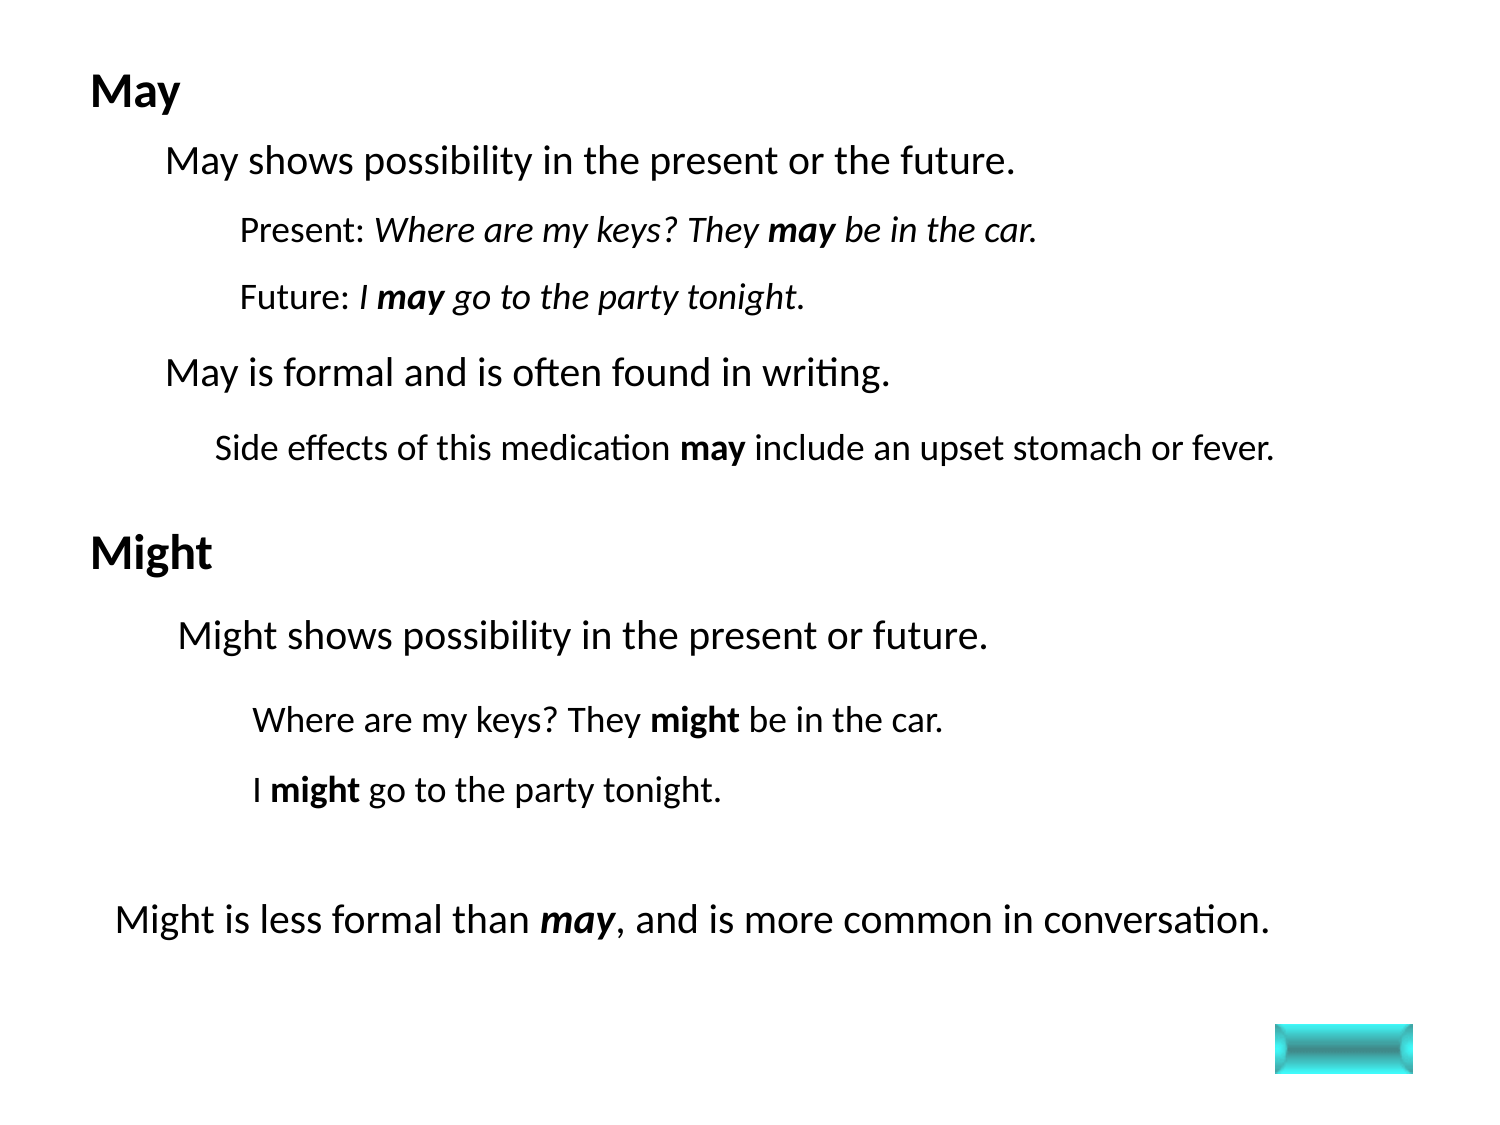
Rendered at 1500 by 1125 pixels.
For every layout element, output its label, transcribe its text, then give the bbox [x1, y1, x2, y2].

text_box Present: Where are my keys? They may be in the car. Future: I may go to the party tonight. [225, 174, 1075, 325]
text_box Might is less formal than may, and is more common in conversation. [99, 884, 1313, 950]
text_box Might [75, 512, 250, 588]
text_box May shows possibility in the present or the future. [149, 125, 1038, 190]
text_box Side effects of this medication may include an upset stomach or fever. [199, 415, 1313, 476]
picture [1274, 1024, 1413, 1074]
text_box May [74, 49, 213, 125]
text_box May is formal and is often found in writing. [150, 337, 925, 403]
text_box Might shows possibility in the present or future. [162, 600, 1025, 665]
text_box Where are my keys? They might be in the car. I might go to the party tonight. [237, 687, 975, 818]
